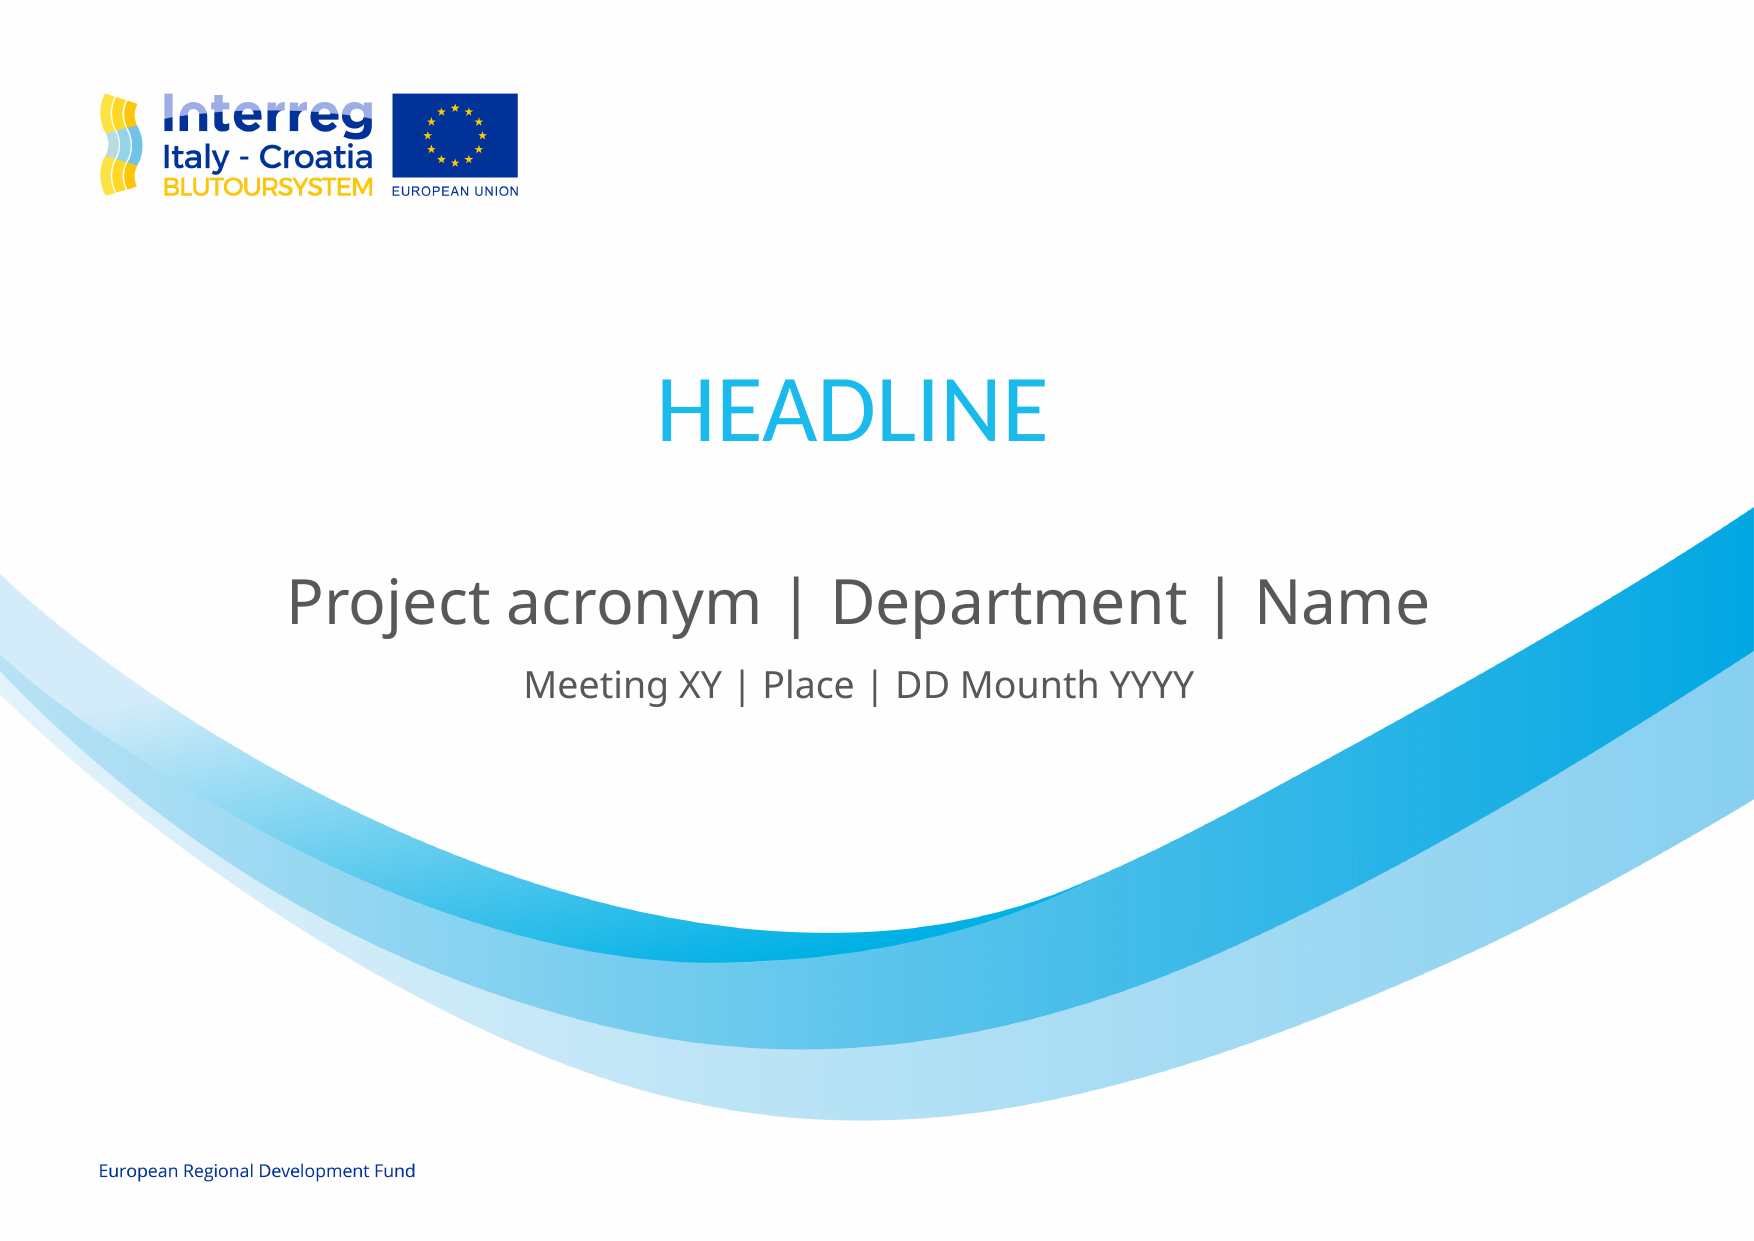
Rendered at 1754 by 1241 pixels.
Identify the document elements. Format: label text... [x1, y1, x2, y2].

text_box HEADLINE [427, 337, 1279, 470]
text_box Project acronym | Department | Name [156, 553, 1563, 646]
text_box Meeting XY | Place | DD Mounth YYYY [156, 652, 1563, 716]
picture [0, 0, 1754, 1241]
